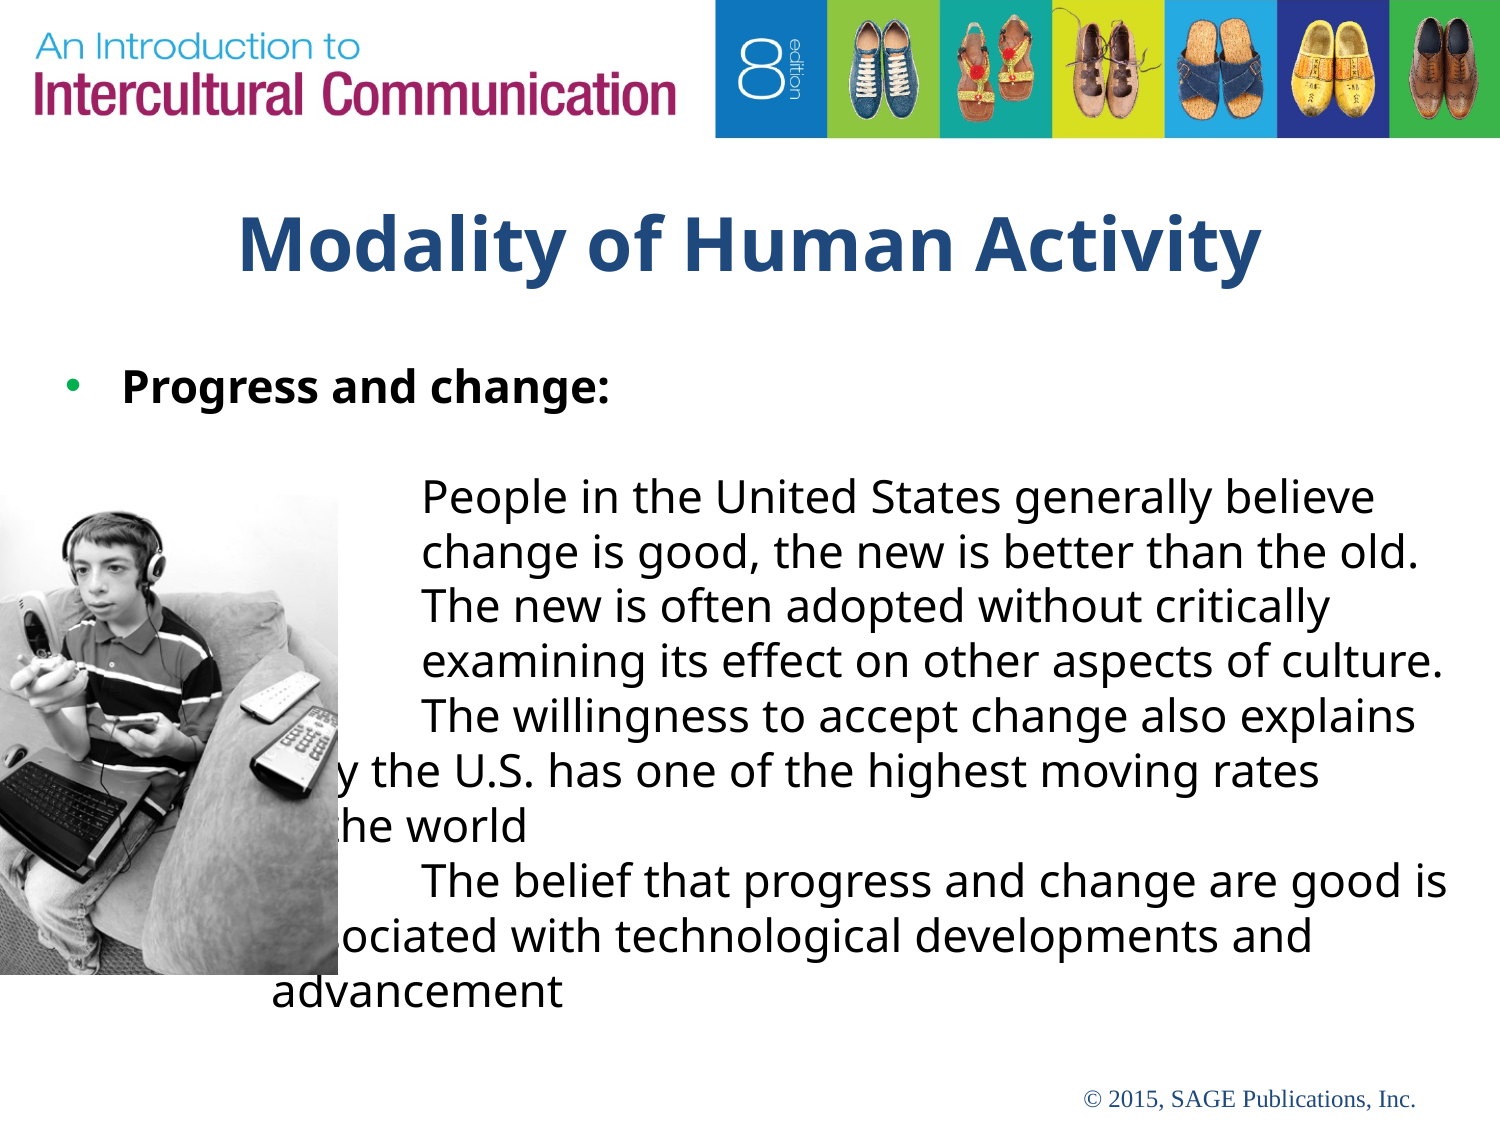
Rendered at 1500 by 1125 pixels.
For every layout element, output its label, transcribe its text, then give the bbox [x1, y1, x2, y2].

text_box © 2015, SAGE Publications, Inc. [1012, 1067, 1488, 1125]
picture [0, 321, 1500, 1125]
picture [0, 0, 1500, 162]
title Modality of Human Activity [0, 162, 1500, 321]
list Progress and change: People in the United States generally believe that change is good, the new is better than the old. The new is often adopted without critically examining its effect on other aspects of culture. The willingness to accept change also explains why the U.S. has one of the highest moving rates in the world The belief that progress and change are good is associated with technological developments and advancement [50, 350, 1488, 1125]
